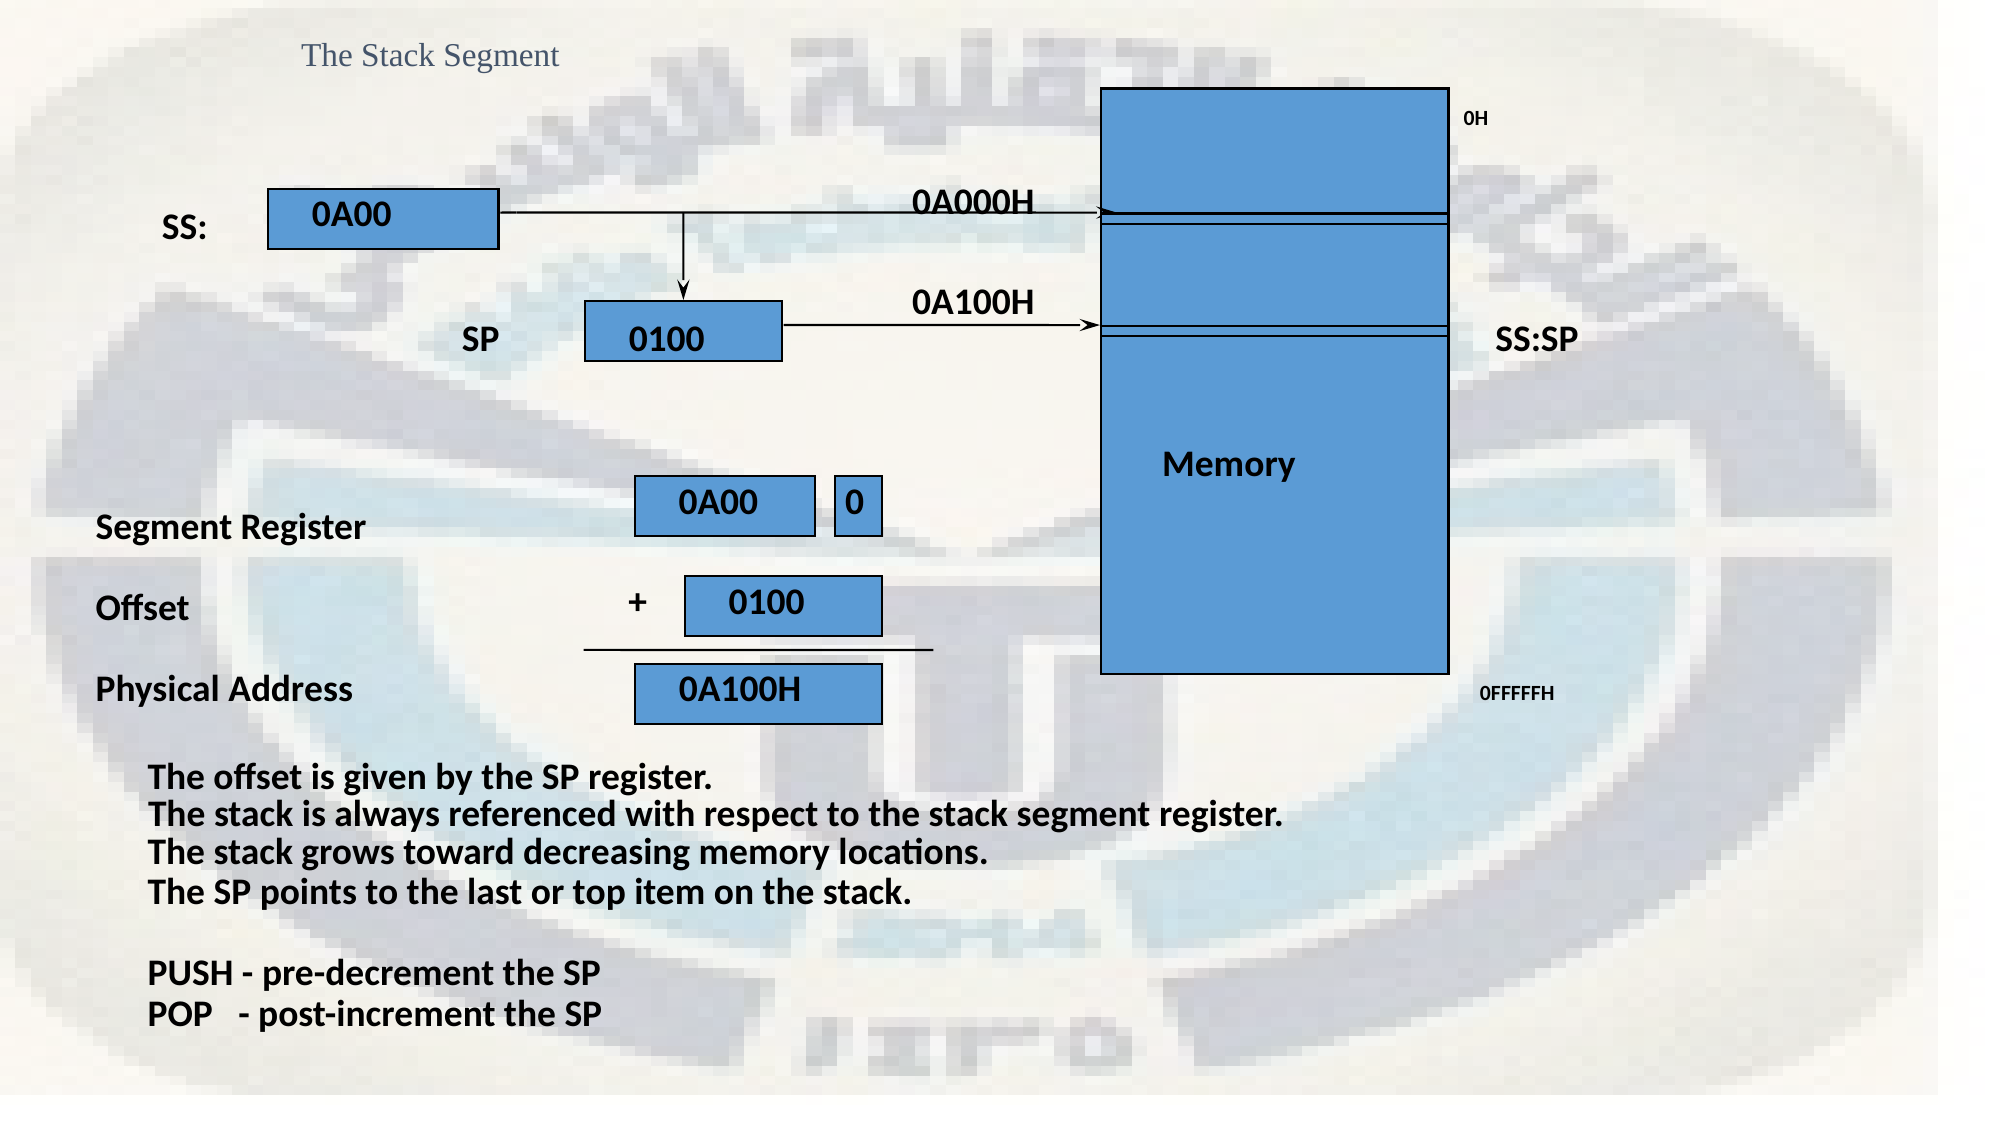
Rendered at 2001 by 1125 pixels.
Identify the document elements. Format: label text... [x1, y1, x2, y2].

text_box [634, 476, 816, 537]
text_box 0A100H [896, 274, 1050, 330]
text_box Memory [1146, 437, 1312, 493]
text_box [1101, 224, 1449, 325]
text_box [1101, 213, 1449, 224]
text_box [1101, 337, 1449, 674]
text_box The stack is always referenced with respect to the stack segment register. [133, 786, 1301, 843]
text_box [834, 476, 882, 537]
text_box The Stack Segment [290, 29, 571, 78]
text_box 0A00 [296, 186, 407, 243]
text_box + [613, 574, 663, 631]
text_box 0H [1448, 72, 1504, 134]
text_box [1095, 206, 1117, 213]
text_box [1079, 318, 1100, 332]
text_box [584, 301, 782, 362]
text_box Segment Register Offset Physical Address [80, 499, 383, 717]
text_box SS: [146, 199, 223, 255]
text_box 0FFFFFH [1464, 647, 1571, 709]
text_box [1101, 325, 1449, 337]
text_box 0A000H [896, 174, 1050, 231]
text_box [1101, 88, 1449, 213]
text_box [267, 188, 499, 249]
text_box SP [446, 311, 515, 368]
text_box 0100 [613, 311, 721, 368]
text_box Label Operator Operand[s] ;Comment INIT: mov ax, bx ; Copy contents of bx into ax Label - INIT: Operator - mov Operands - ax and bx Comment - alphanumeric string between ; and \n Not case sensitive Unlike other assemblers, destination operand is first mov is the mnemonic that the assembler translates into an opcode [0, 0, 2000, 1125]
text_box 0 [829, 474, 880, 531]
text_box The stack grows toward decreasing memory locations. The SP points to the last or top item on the stack. PUSH - pre-decrement the SP POP - post-increment the SP [132, 824, 1005, 1042]
text_box 0A00 [663, 474, 774, 531]
text_box SS:SP [1480, 311, 1595, 368]
text_box 0100 [713, 574, 821, 631]
text_box The offset is given by the SP register. [132, 749, 729, 805]
text_box 0A100H [663, 662, 817, 718]
text_box [634, 663, 882, 724]
text_box [684, 576, 882, 637]
text_box [677, 279, 690, 300]
